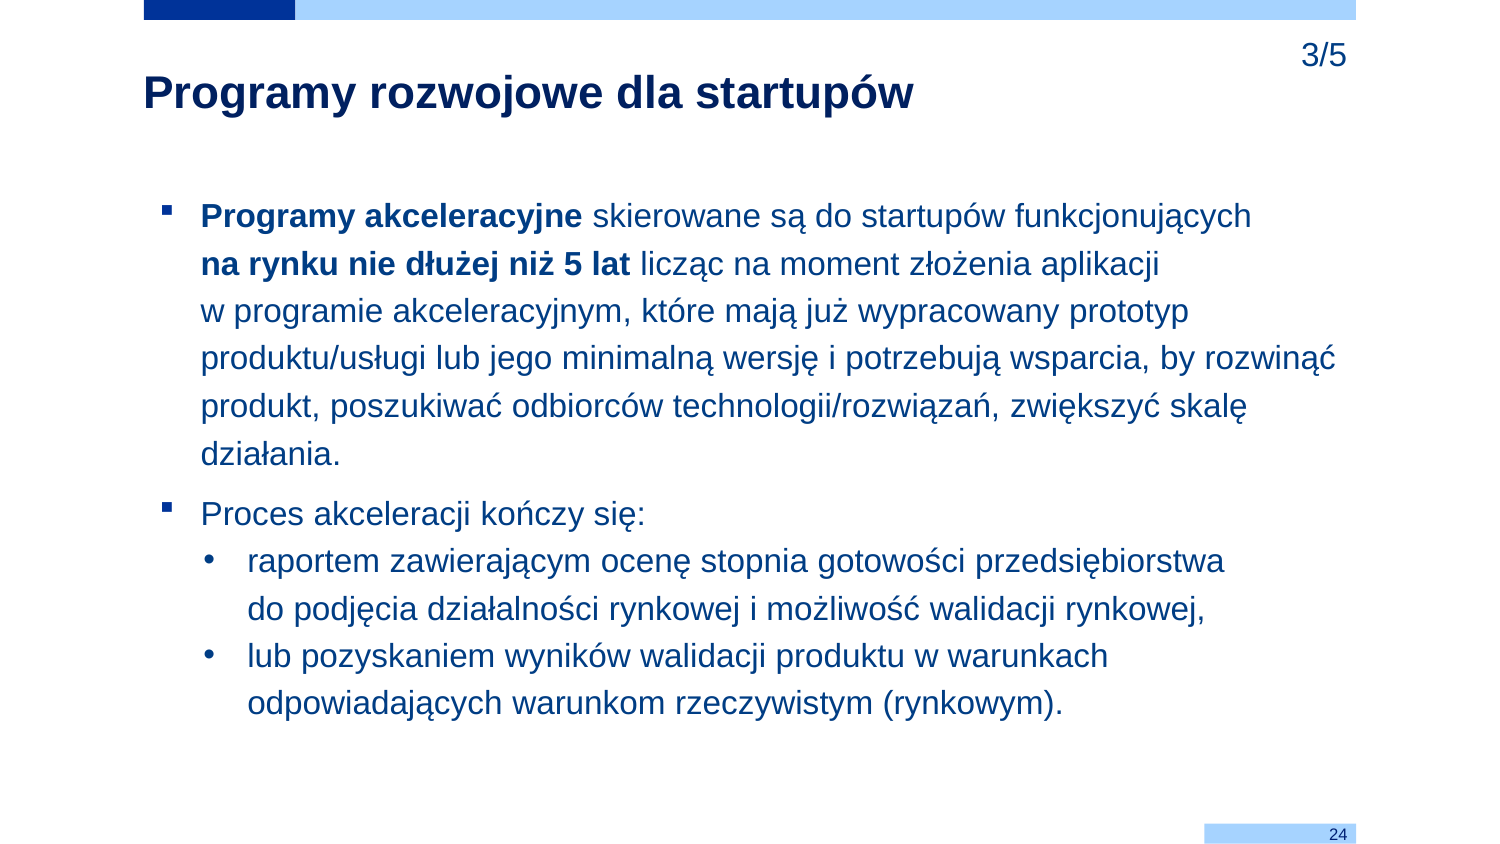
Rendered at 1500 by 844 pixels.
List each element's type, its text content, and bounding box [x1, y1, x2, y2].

text_box Programy rozwojowe dla startupów [128, 55, 943, 126]
text_box 3/5 [1286, 25, 1410, 80]
text_box 24 [1196, 823, 1348, 844]
list Programy akceleracyjne skierowane są do startupów funkcjonujących na rynku nie dłużej niż 5 lat licząc na moment złożenia aplikacji w programie akceleracyjnym, które mają już wypracowany prototyp produktu/usługi lub jego minimalną wersję i potrzebują wsparcia, by rozwinąć produkt, poszukiwać odbiorców technologii/rozwiązań, zwiększyć skalę działania. Proces akceleracji kończy się: raportem zawierającym ocenę stopnia gotowości przedsiębiorstwa do podjęcia działalności rynkowej i możliwość walidacji rynkowej, lub pozyskaniem wyników walidacji produktu w warunkach odpowiadających warunkom rzeczywistym (rynkowym). [159, 186, 1341, 682]
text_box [168, 427, 842, 520]
